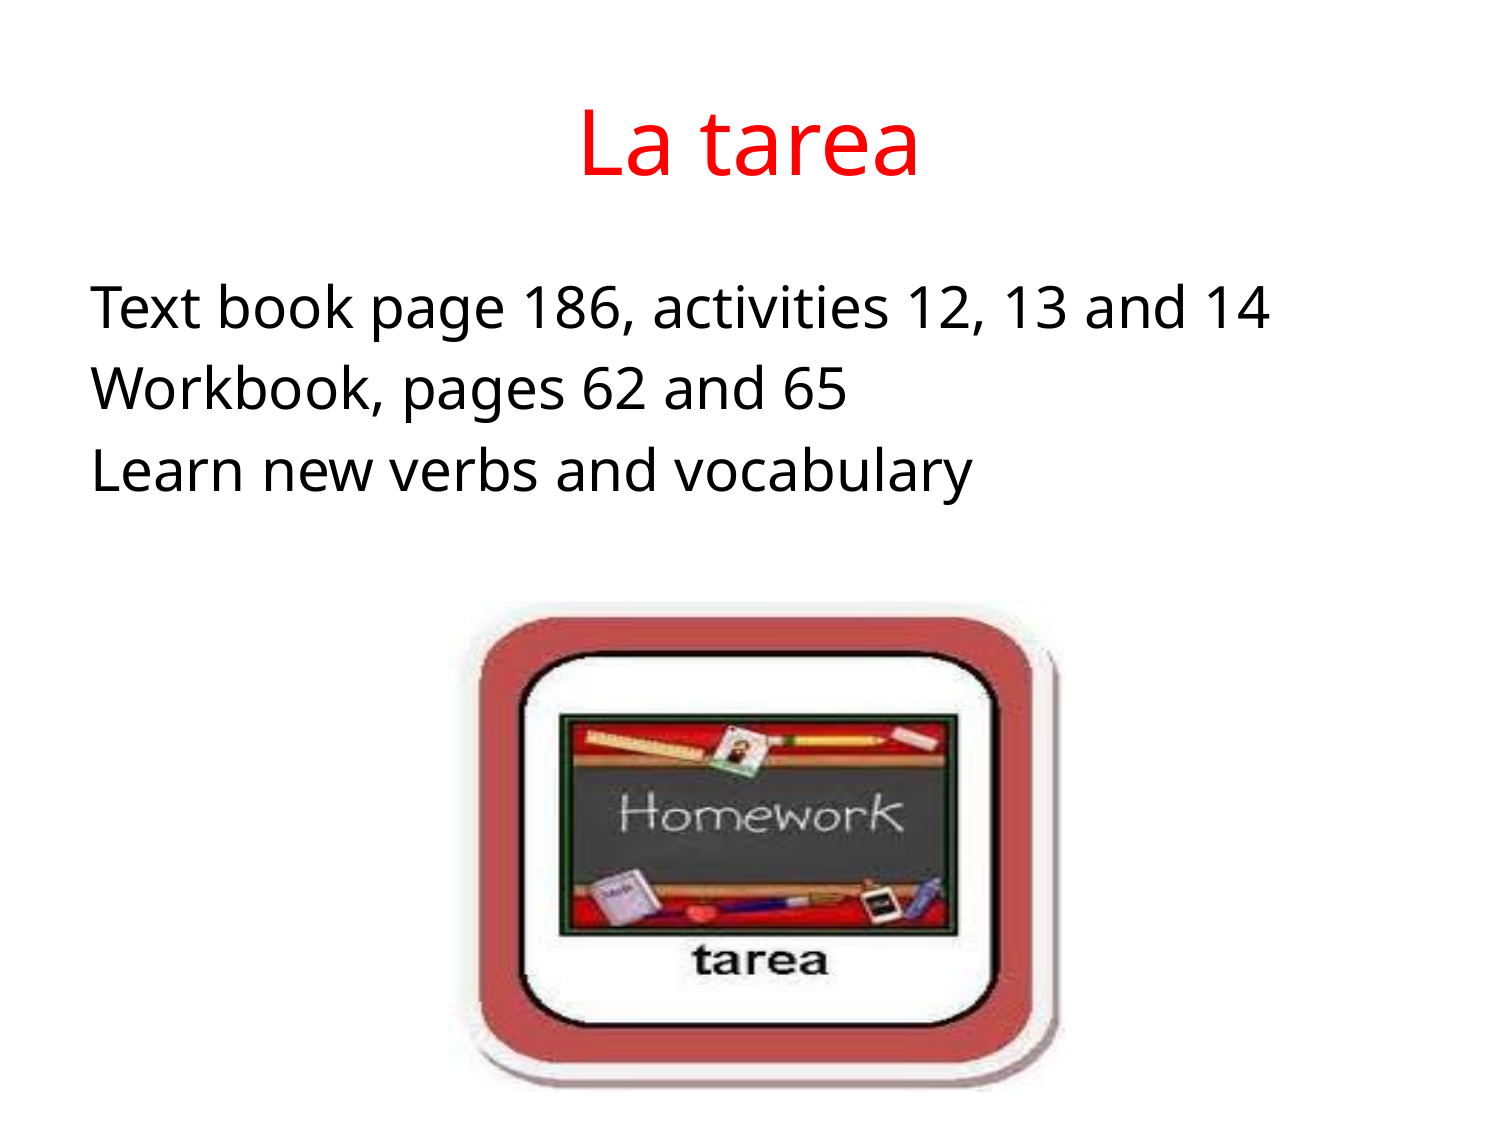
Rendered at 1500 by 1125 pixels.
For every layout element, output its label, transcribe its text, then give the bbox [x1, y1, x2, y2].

title La tarea [75, 45, 1425, 233]
list Text book page 186, activities 12, 13 and 14 Workbook, pages 62 and 65 Learn new verbs and vocabulary [75, 262, 1425, 1005]
picture [448, 601, 1065, 1092]
